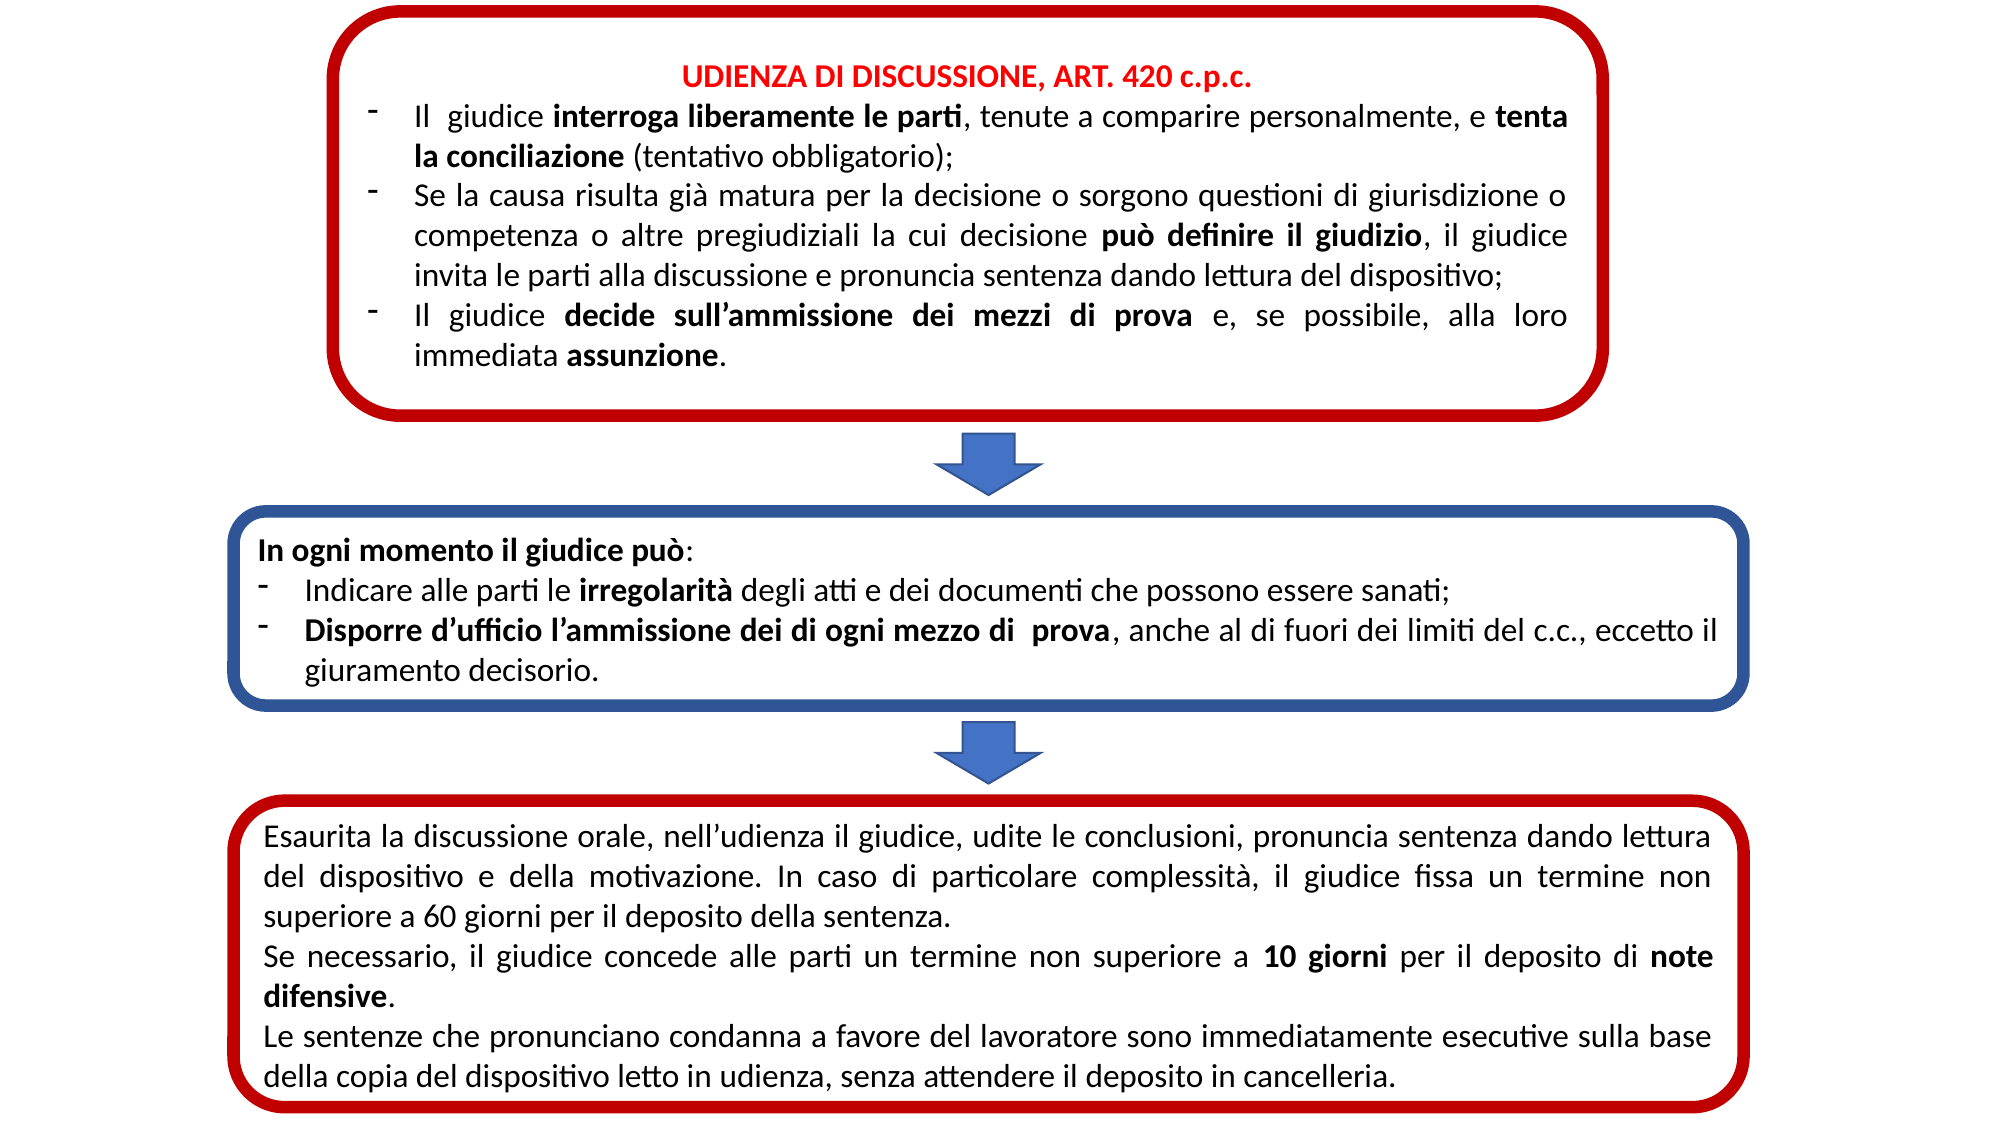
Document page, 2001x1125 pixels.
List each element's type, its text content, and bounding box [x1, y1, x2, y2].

text_box [932, 721, 1045, 785]
text_box Esaurita la discussione orale, nell’udienza il giudice, udite le conclusioni, pronuncia sentenza dando lettura del dispositivo e della motivazione. In caso di particolare complessità, il giudice fissa un termine non superiore a 60 giorni per il deposito della sentenza. Se necessario, il giudice concede alle parti un termine non superiore a 10 giorni per il deposito di note difensive. Le sentenze che pronunciano condanna a favore del lavoratore sono immediatamente esecutive sulla base della copia del dispositivo letto in udienza, senza attendere il deposito in cancelleria. [232, 799, 1745, 1109]
text_box In ogni momento il giudice può: Indicare alle parti le irregolarità degli atti e dei documenti che possono essere sanati; Disporre d’ufficio l’ammissione dei di ogni mezzo di prova, anche al di fuori dei limiti del c.c., eccetto il giuramento decisorio. [232, 510, 1745, 707]
text_box UDIENZA DI DISCUSSIONE, ART. 420 c.p.c. Il giudice interroga liberamente le parti, tenute a comparire personalmente, e tenta la conciliazione (tentativo obbligatorio); Se la causa risulta già matura per la decisione o sorgono questioni di giurisdizione o competenza o altre pregiudiziali la cui decisione può definire il giudizio, il giudice invita le parti alla discussione e pronuncia sentenza dando lettura del dispositivo; Il giudice decide sull’ammissione dei mezzi di prova e, se possibile, alla loro immediata assunzione. [331, 10, 1604, 417]
text_box [932, 432, 1045, 497]
